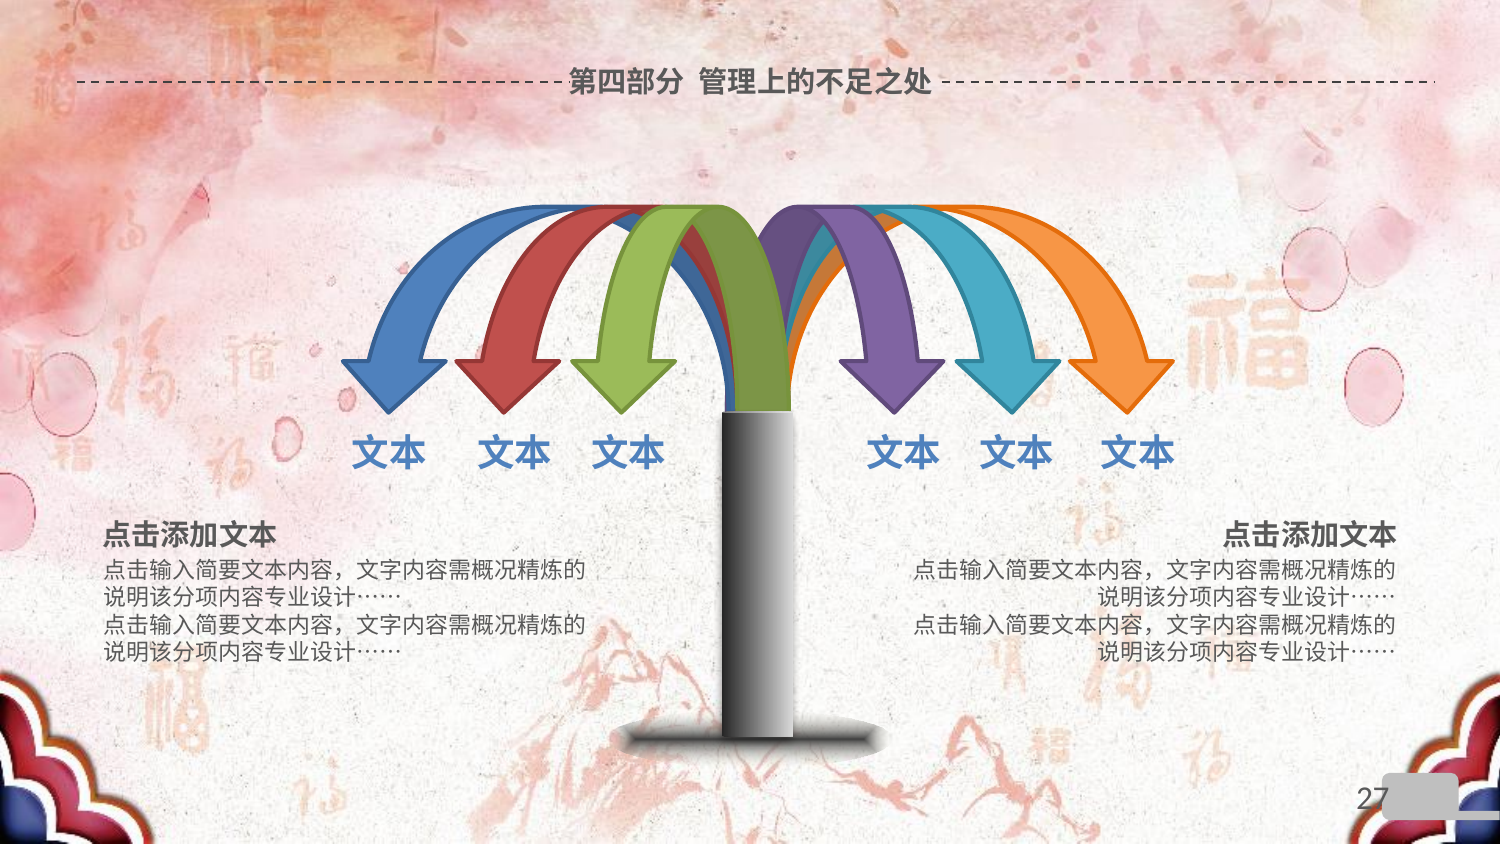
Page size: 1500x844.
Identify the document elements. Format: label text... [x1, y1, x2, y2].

text_box 文本 [462, 421, 568, 482]
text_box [86, 508, 608, 703]
text_box 文本 [1086, 421, 1191, 482]
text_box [790, 206, 1179, 413]
text_box [606, 710, 893, 768]
text_box 文本 [576, 421, 682, 482]
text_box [336, 206, 790, 413]
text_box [893, 508, 1415, 675]
title 第四部分 管理上的不足之处 [18, 52, 1483, 110]
text_box 文本 [337, 421, 442, 482]
text_box 文本 [851, 421, 957, 482]
text_box [721, 421, 794, 737]
picture [0, 0, 1500, 844]
text_box 文本 [964, 421, 1070, 482]
